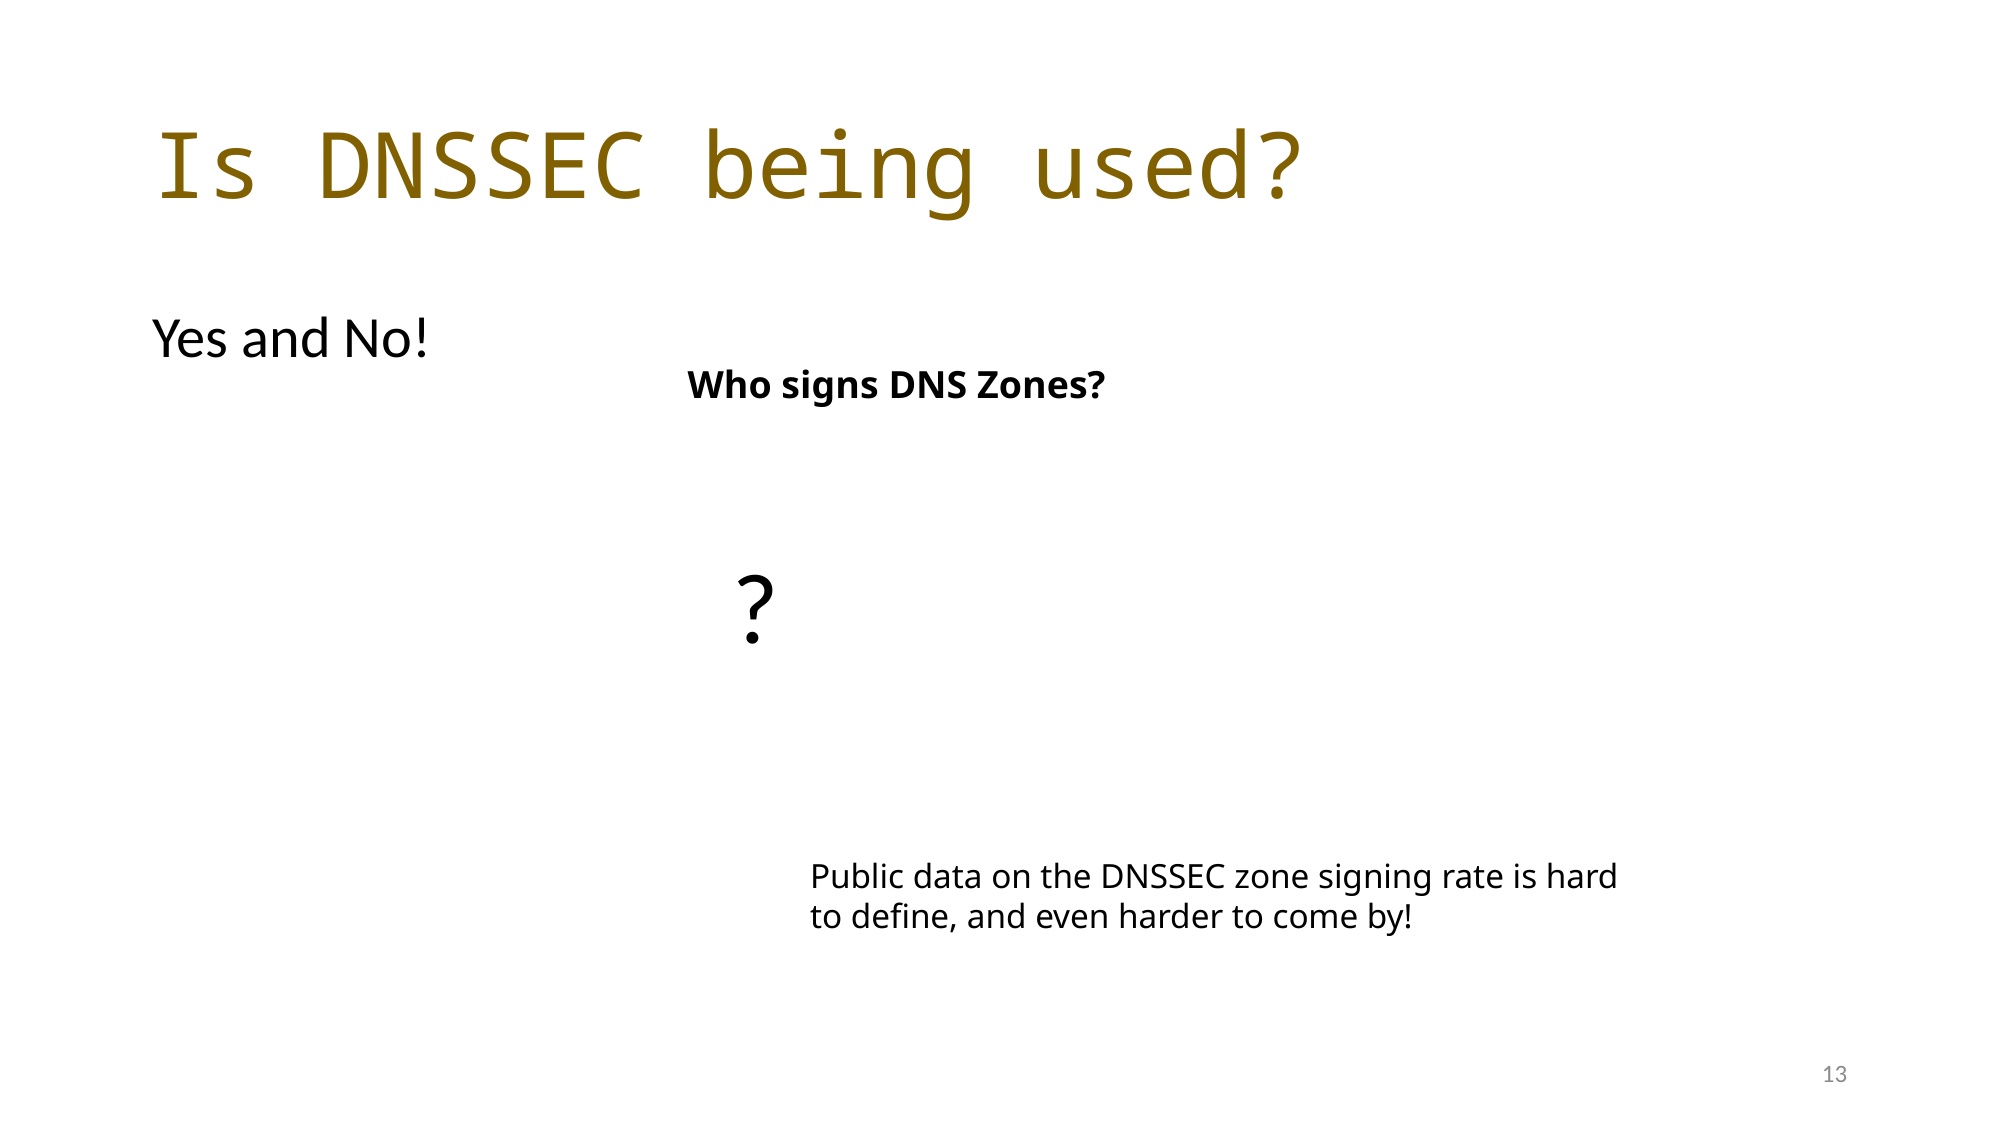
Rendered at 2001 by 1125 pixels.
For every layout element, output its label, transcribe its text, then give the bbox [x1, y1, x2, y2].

slide_number 13 [1412, 1042, 1863, 1103]
list Yes and No! [137, 299, 1863, 1014]
text_box Public data on the DNSSEC zone signing rate is hard to define, and even harder to come by! [795, 847, 1654, 943]
text_box Who signs DNS Zones? [672, 353, 1122, 413]
text_box ? [718, 536, 794, 671]
title Is DNSSEC being used? [137, 59, 1863, 278]
